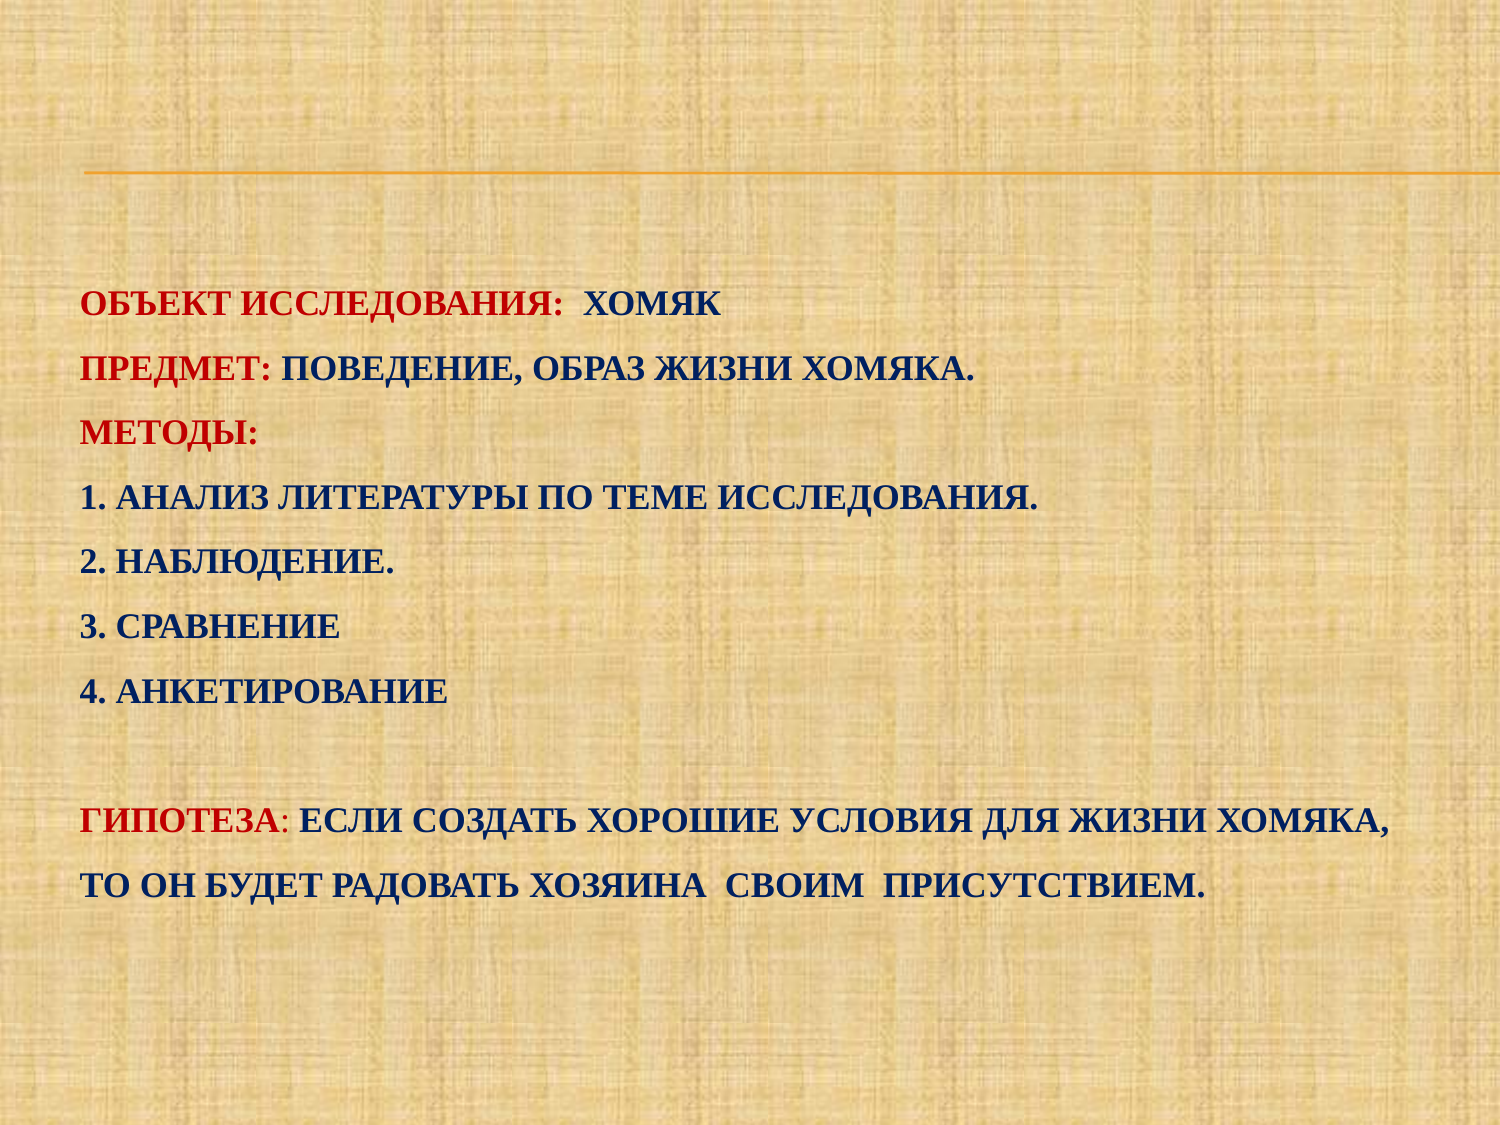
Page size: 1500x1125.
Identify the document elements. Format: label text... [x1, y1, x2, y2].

picture [0, 0, 1500, 1125]
title Объект исследования: хомяк Предмет: поведение, образ жизни хомяка. методы: 1. Анализ литературы по теме исследования. 2. Наблюдение. 3. сравнение 4. анкетирование ГИПОТЕЗА: Если создать хорошие условия для жизни хомяка, то он будет радовать хозяина своим присутствием. [64, 219, 1415, 986]
